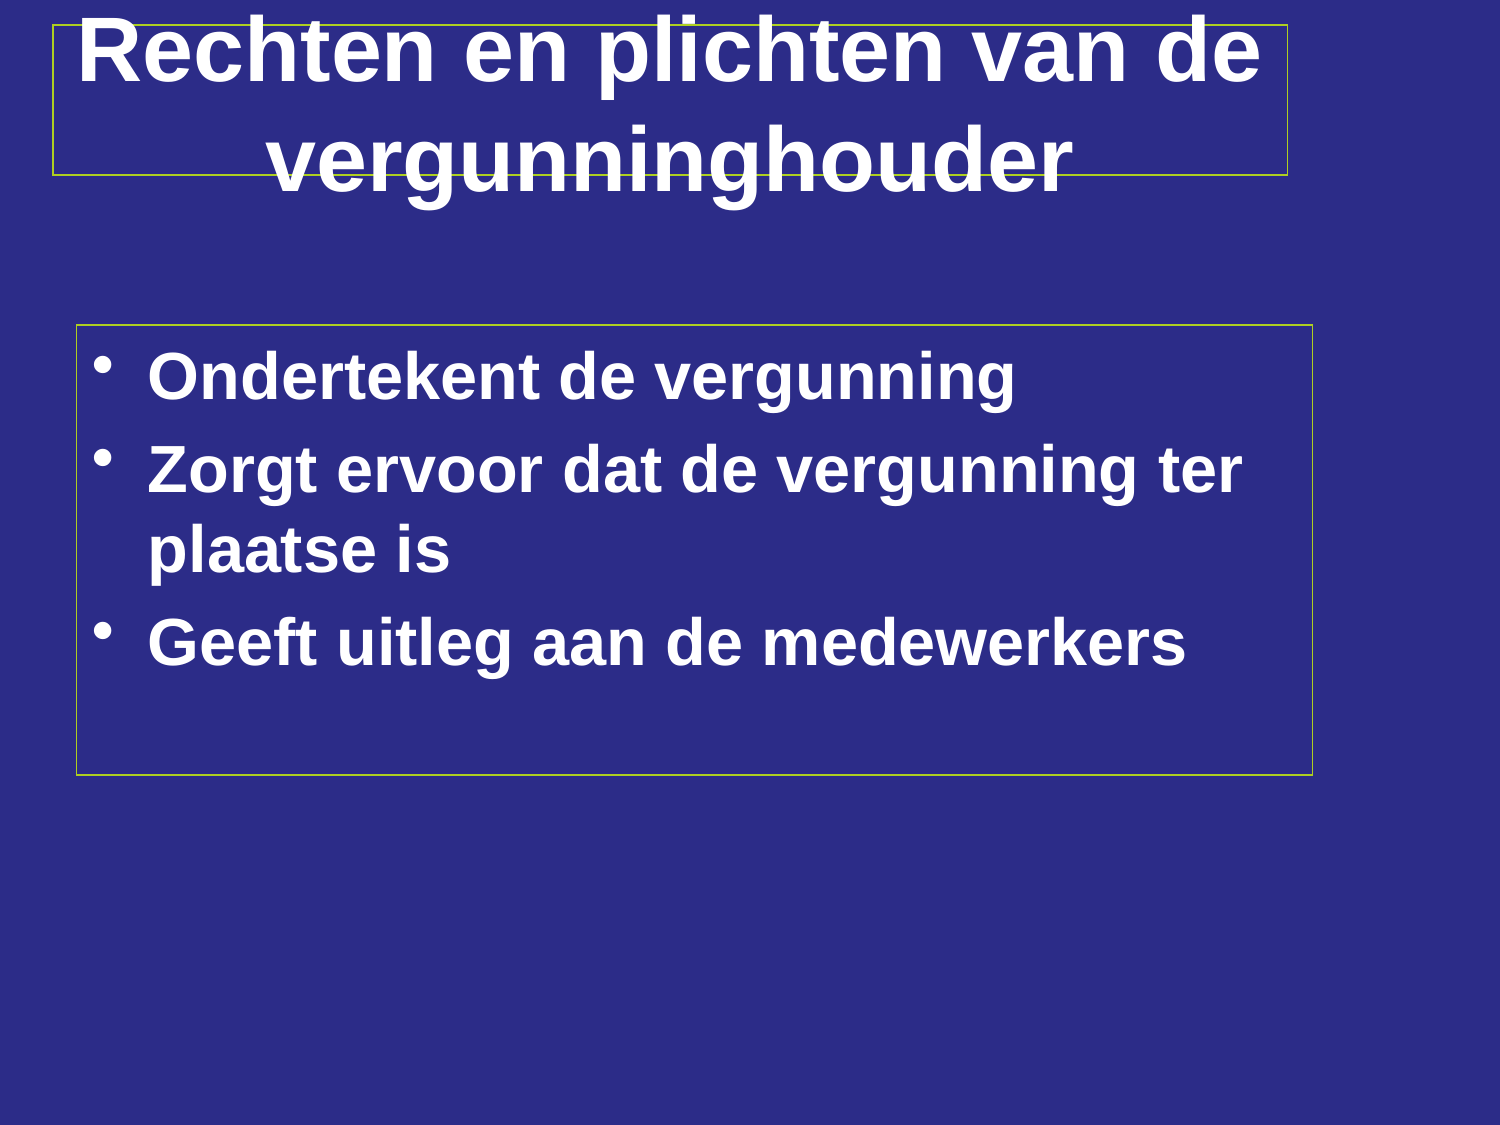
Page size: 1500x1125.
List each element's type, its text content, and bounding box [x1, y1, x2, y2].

title Rechten en plichten van de vergunninghouder [52, 24, 1288, 176]
list Ondertekent de vergunning Zorgt ervoor dat de vergunning ter plaatse is Geeft uitleg aan de medewerkers [76, 324, 1313, 776]
